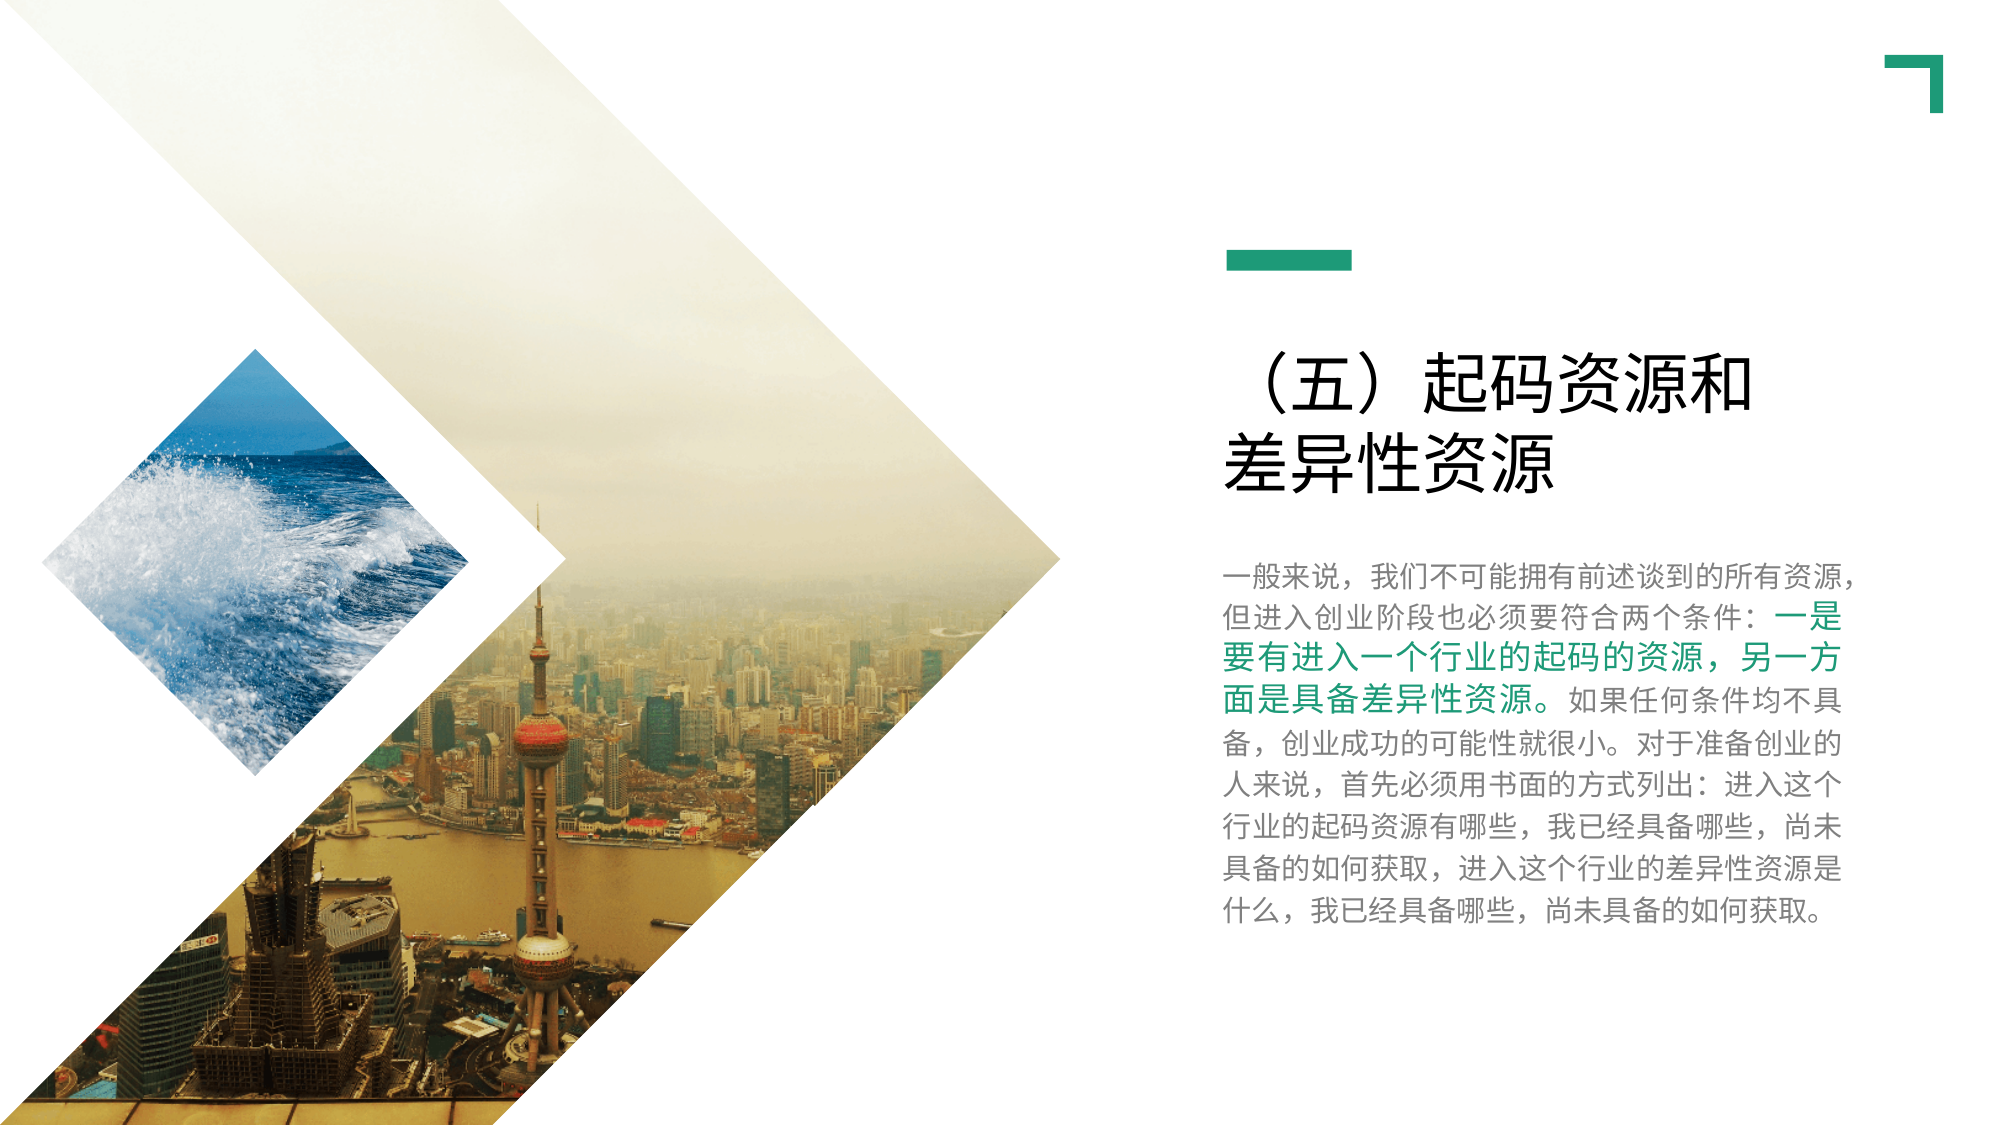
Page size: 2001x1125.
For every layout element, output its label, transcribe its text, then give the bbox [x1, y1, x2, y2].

text_box [0, 0, 1062, 1125]
text_box [1884, 54, 1944, 114]
text_box 一般来说，我们不可能拥有前述谈到的所有资源，但进入创业阶段也必须要符合两个条件：一是要有进入一个行业的起码的资源，另一方面是具备差异性资源。如果任何条件均不具备，创业成功的可能性就很小。对于准备创业的人来说，首先必须用书面的方式列出：进入这个行业的起码资源有哪些，我已经具备哪些，尚未具备的如何获取，进入这个行业的差异性资源是什么，我已经具备哪些，尚未具备的如何获取。 [1207, 544, 1858, 935]
text_box （五）起码资源和差异性资源 [1207, 334, 1801, 510]
text_box [1226, 249, 1353, 272]
text_box [40, 347, 471, 778]
